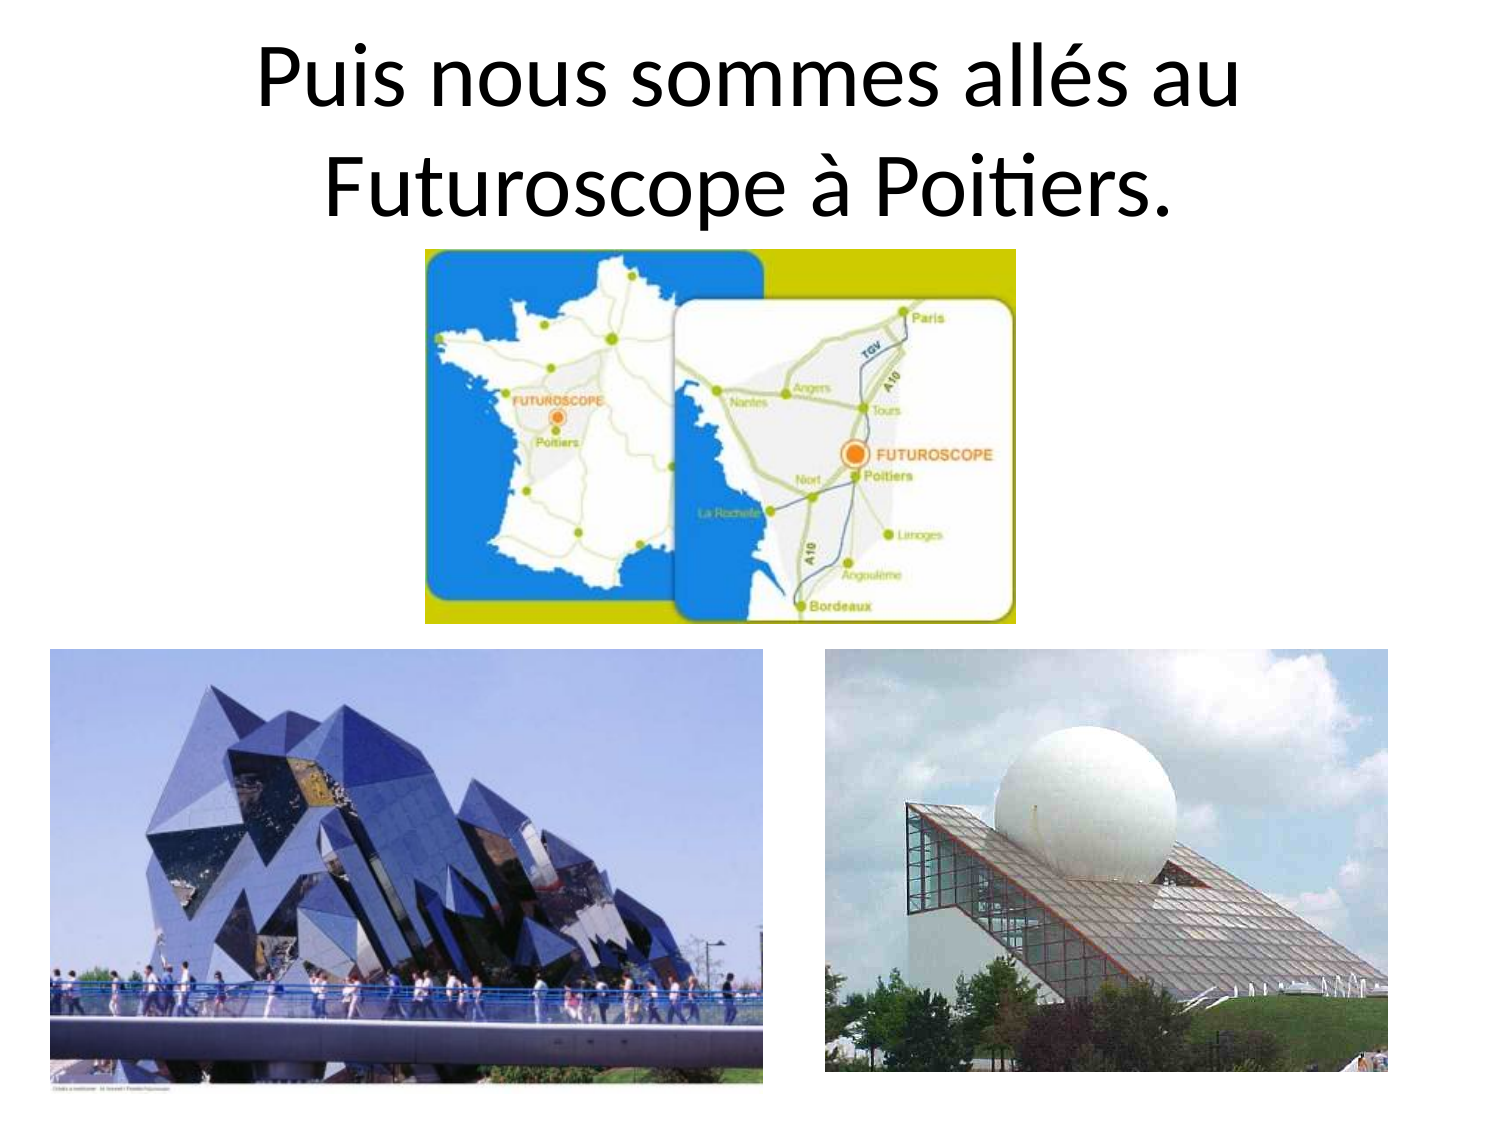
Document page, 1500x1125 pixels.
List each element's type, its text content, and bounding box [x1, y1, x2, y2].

title Puis nous sommes allés au Futuroscope à Poitiers. [99, 0, 1400, 250]
picture [49, 649, 763, 1094]
picture [424, 249, 1016, 624]
picture [824, 649, 1388, 1073]
